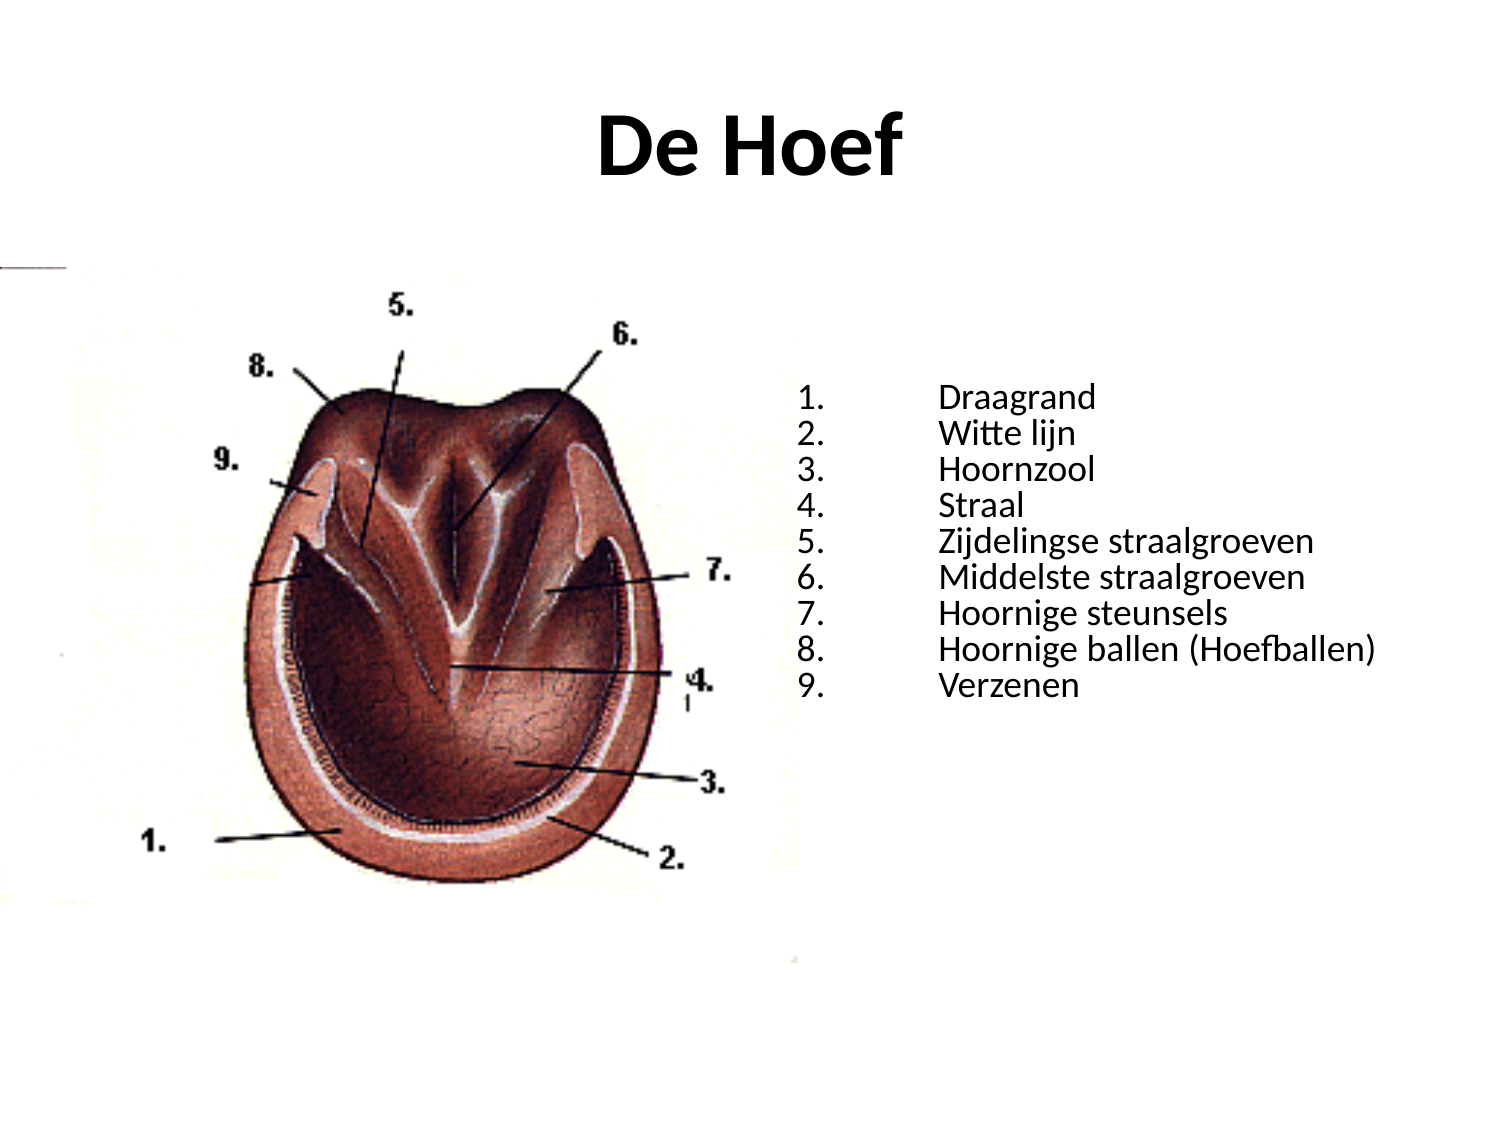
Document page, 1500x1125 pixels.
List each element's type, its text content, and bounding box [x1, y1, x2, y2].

text_box 1. Draagrand 2. Witte lijn 3. Hoornzool 4. Straal 5. Zijdelingse straalgroeven 6. Middelste straalgroeven 7. Hoornige steunsels 8. Hoornige ballen (Hoefballen) 9. Verzenen [802, 373, 1471, 712]
title De Hoef [75, 45, 1425, 233]
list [0, 266, 798, 963]
